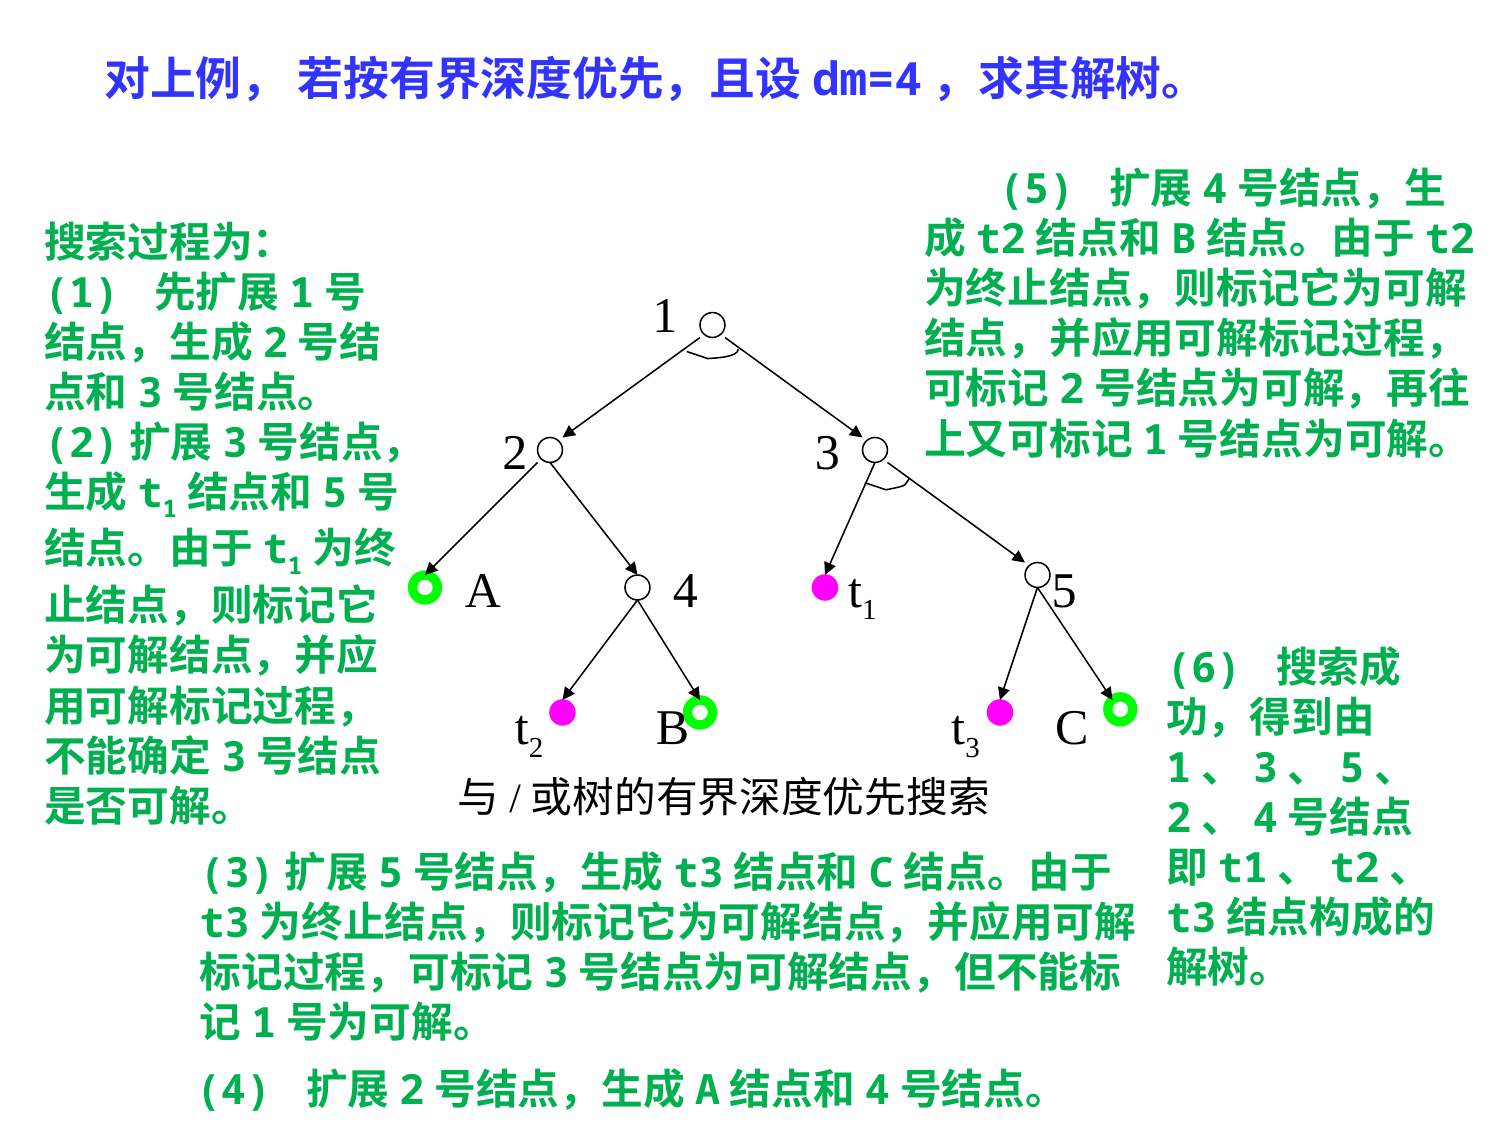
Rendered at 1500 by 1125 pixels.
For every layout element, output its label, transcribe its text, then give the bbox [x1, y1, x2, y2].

text_box (3)扩展5号结点，生成t3结点和C结点。由于t3为终止结点，则标记它为可解结点，并应用可解标记过程，可标记3号结点为可解结点，但不能标记1号为可解。 [184, 838, 1154, 1054]
text_box 2 3 [487, 412, 975, 488]
text_box (5) 扩展4号结点，生成t2结点和B结点。由于t2为终止结点，则标记它为可解结点，并应用可解标记过程，可标记2号结点为可解，再往上又可标记1号结点为可解。 [909, 154, 1500, 470]
text_box [420, 575, 438, 601]
text_box [686, 349, 739, 359]
text_box t2 B t3 C [474, 687, 1151, 771]
text_box (6) 搜索成功，得到由1、3、5、2、4号结点即t1、t2、t3结点构成的解树。 [1151, 633, 1453, 999]
text_box A 4 t1 5 [450, 549, 1150, 633]
text_box [713, 312, 725, 338]
text_box [424, 488, 513, 575]
text_box 与/或树的有界深度优先搜索 [442, 763, 1063, 829]
text_box (4) 扩展2号结点，生成A结点和4号结点。 [181, 1055, 1121, 1121]
text_box 对上例， 若按有界深度优先，且设dm=4，求其解树。 [47, 36, 1471, 113]
text_box 搜索过程为： (1) 先扩展1号结点，生成2号结点和3号结点。 (2)扩展3号结点，生成t1结点和5号结点。由于t1为终止结点，则标记它为可解结点，并应用可解标记过程，不能确定3号结点是否可解。 [29, 207, 420, 837]
text_box 1 [637, 274, 713, 350]
